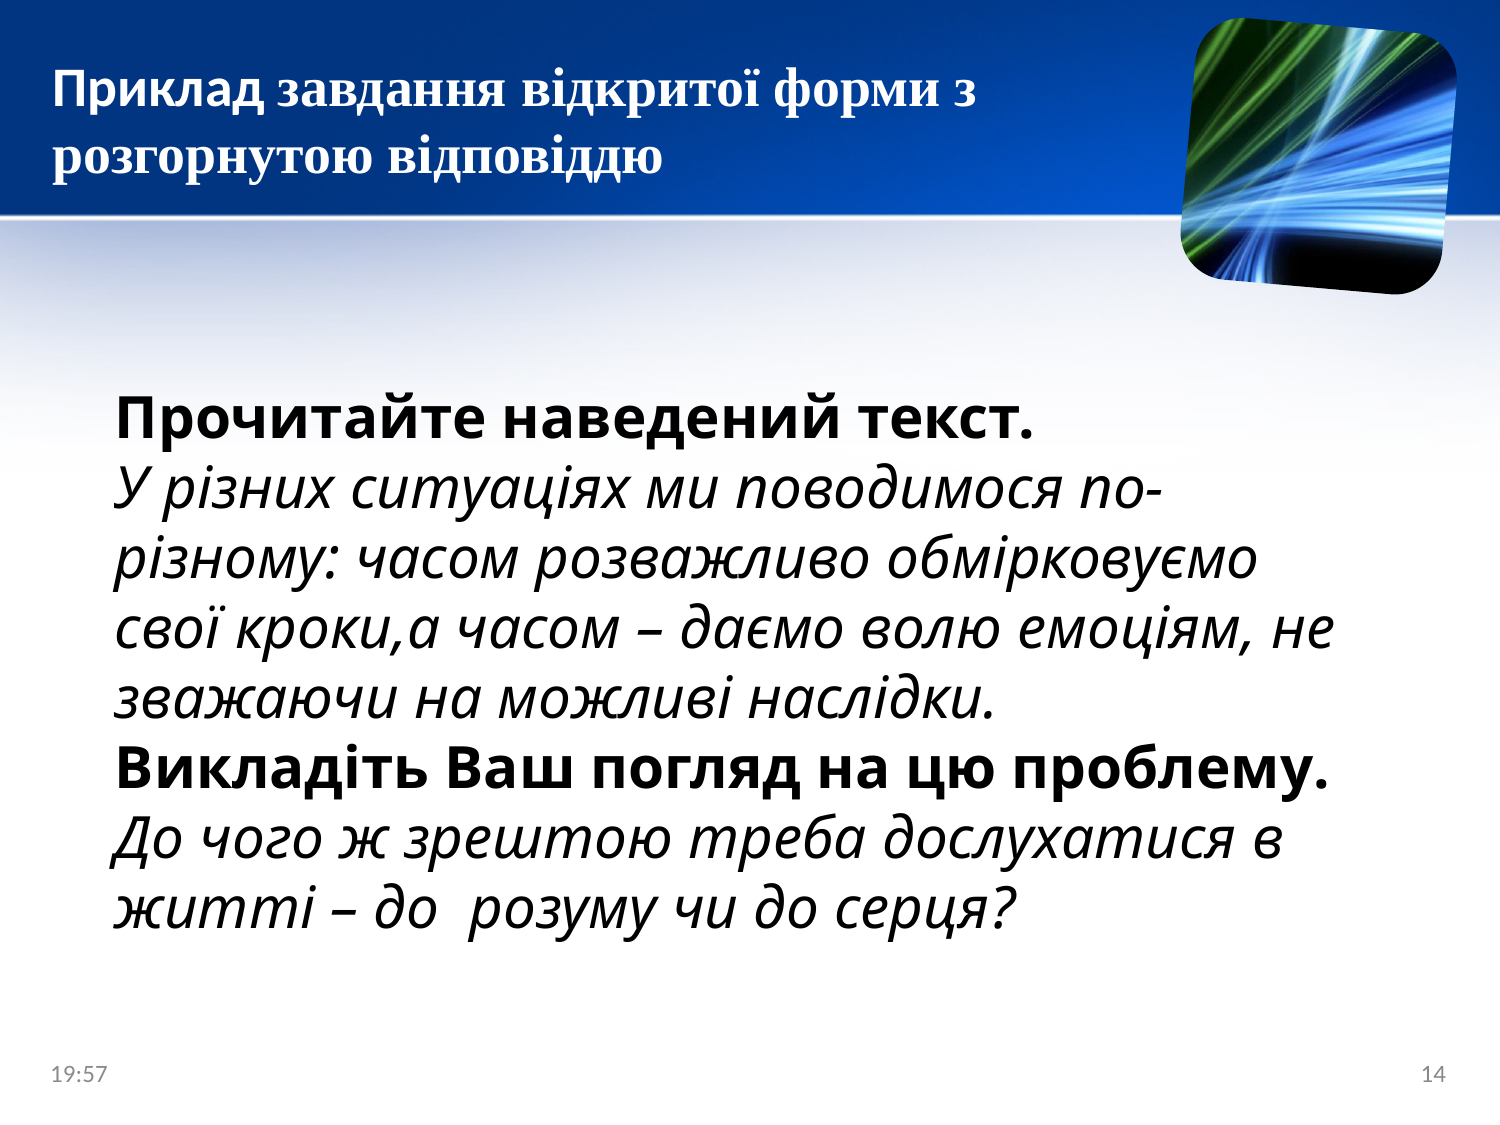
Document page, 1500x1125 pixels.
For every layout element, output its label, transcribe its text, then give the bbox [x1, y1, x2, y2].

slide_number 14 [1111, 1042, 1462, 1103]
picture [0, 0, 1500, 1125]
text_box Прочитайте наведений текст. У різних ситуаціях ми поводимося по-різному: часом розважливо обмірковуємо свої кроки,а часом – даємо волю емоціям, не зважаючи на можливі наслідки. Викладіть Ваш погляд на цю проблему. До чого ж зрештою треба дослухатися в житті – до розуму чи до серця? [100, 373, 1376, 948]
title Приклад завдання відкритої форми з розгорнутою відповіддю [37, 42, 1225, 268]
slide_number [35, 1042, 386, 1103]
